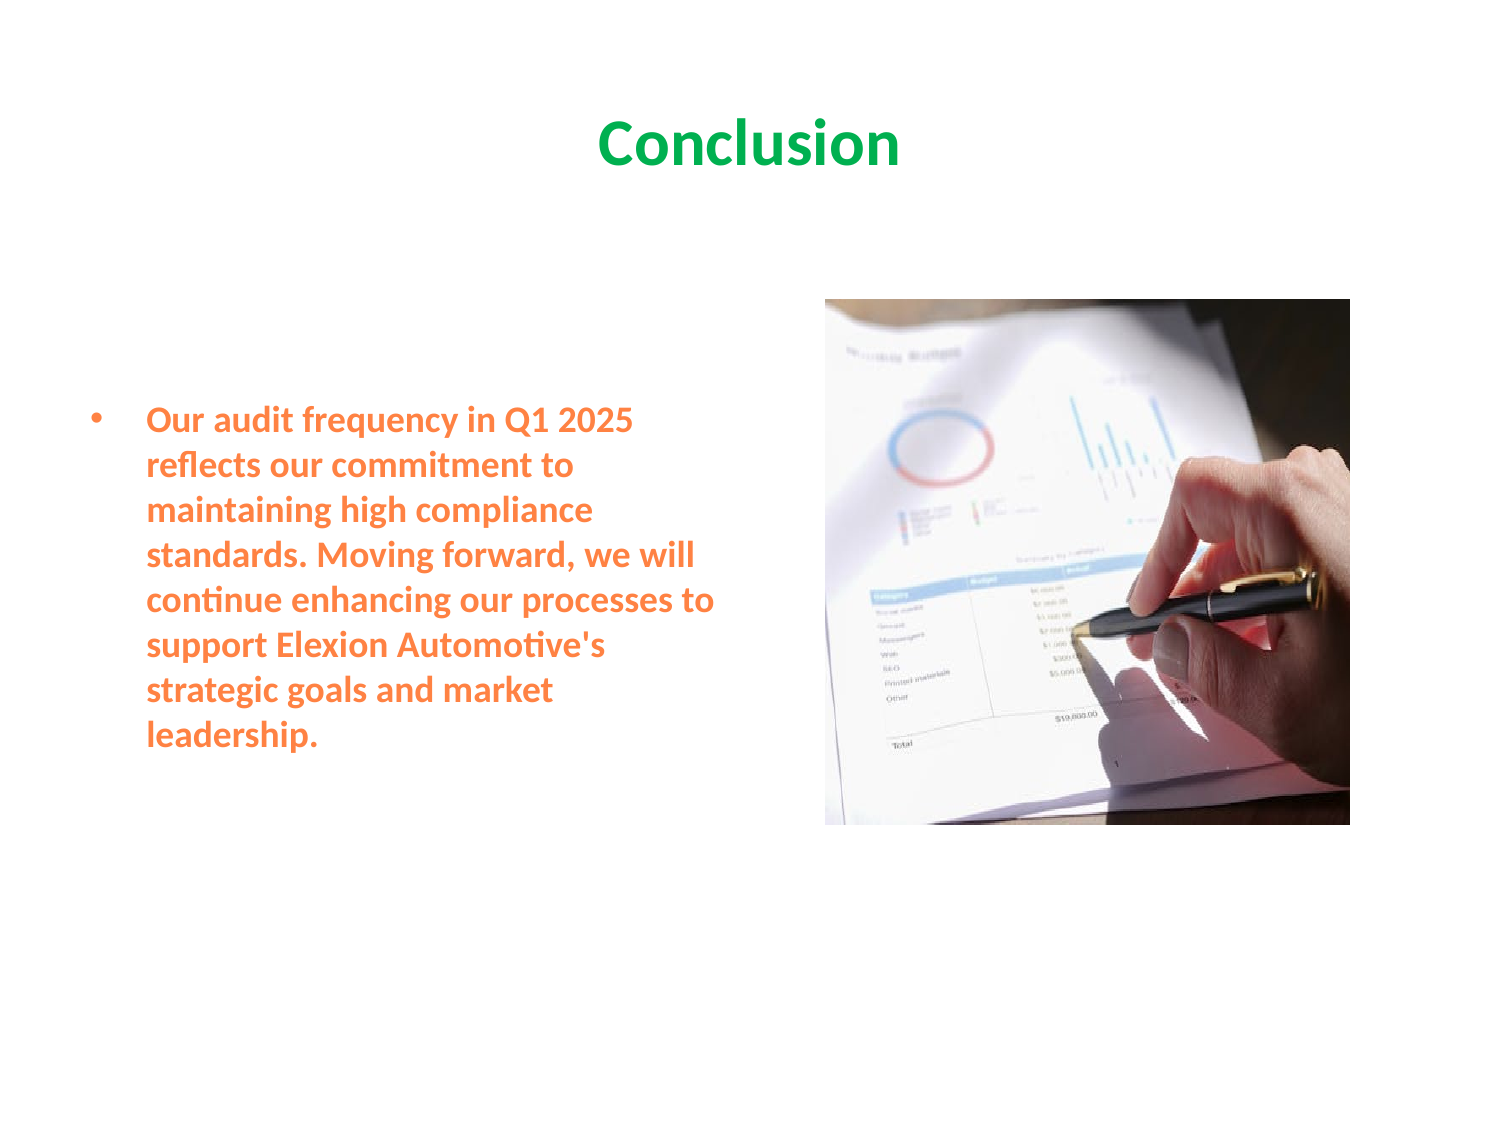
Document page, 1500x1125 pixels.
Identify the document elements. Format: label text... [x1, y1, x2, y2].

list Our audit frequency in Q1 2025 reflects our commitment to maintaining high compliance standards. Moving forward, we will continue enhancing our processes to support Elexion Automotive's strategic goals and market leadership. [75, 299, 750, 900]
picture [824, 299, 1351, 826]
title Conclusion [75, 45, 1425, 233]
